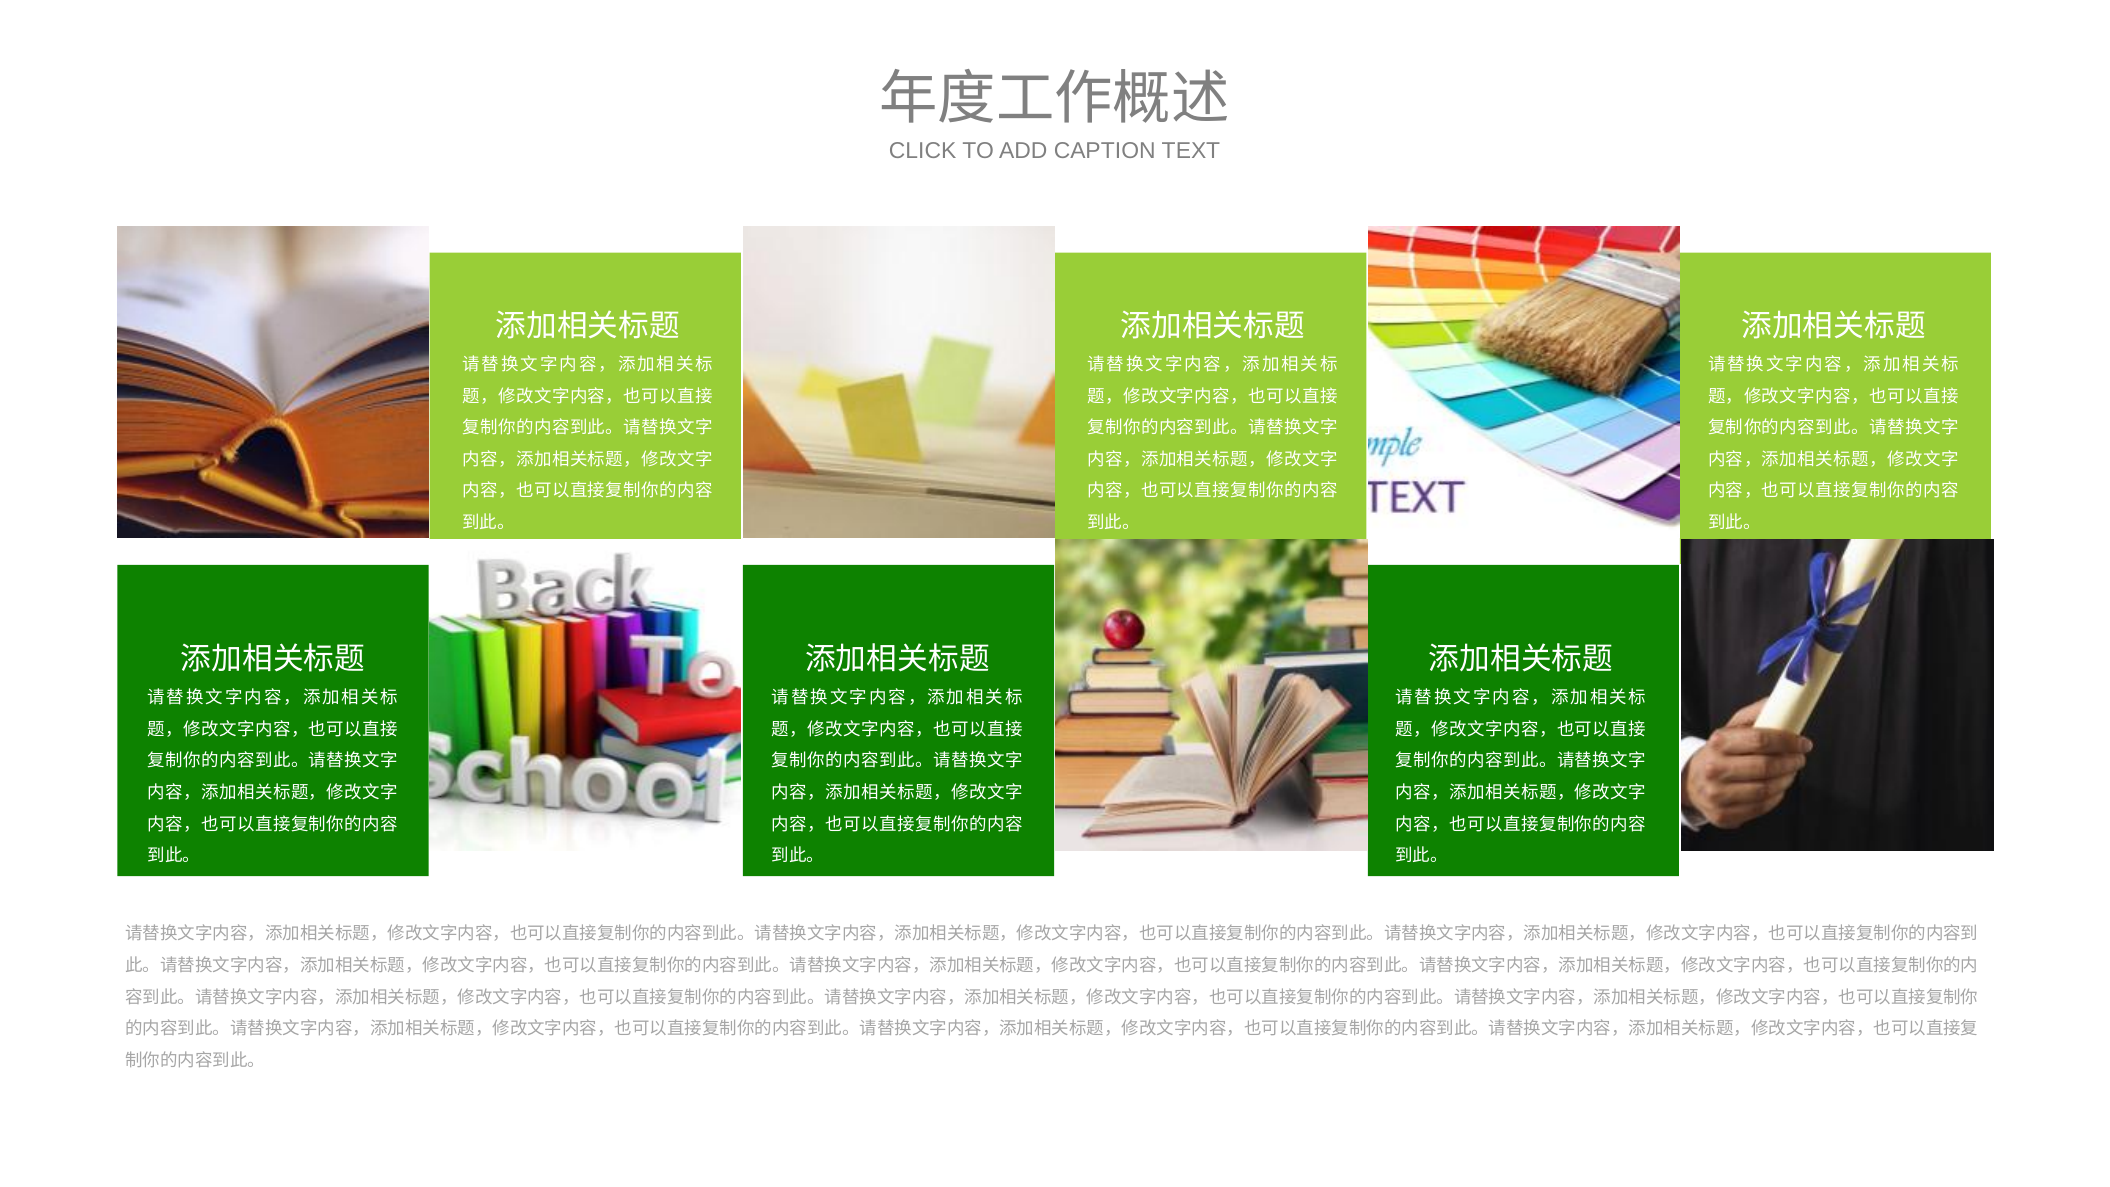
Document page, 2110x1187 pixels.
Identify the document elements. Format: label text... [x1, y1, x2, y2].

text_box [116, 564, 430, 877]
text_box [1367, 564, 1680, 877]
text_box CLICK TO ADD CAPTION TEXT [865, 135, 1245, 163]
text_box [1679, 251, 1992, 565]
picture [117, 226, 429, 538]
picture [1055, 539, 1368, 851]
picture [1368, 226, 1680, 538]
picture [429, 539, 741, 851]
text_box [742, 564, 1055, 877]
text_box 年度工作概述 [865, 60, 1245, 131]
text_box 添加相关标题 请替换文字内容，添加相关标题，修改文字内容，也可以直接复制你的内容到此。请替换文字内容，添加相关标题，修改文字内容，也可以直接复制你的内容到此。 [1708, 305, 1960, 532]
text_box 添加相关标题 请替换文字内容，添加相关标题，修改文字内容，也可以直接复制你的内容到此。请替换文字内容，添加相关标题，修改文字内容，也可以直接复制你的内容到此。 [1087, 305, 1339, 532]
picture [743, 226, 1055, 538]
text_box 添加相关标题 请替换文字内容，添加相关标题，修改文字内容，也可以直接复制你的内容到此。请替换文字内容，添加相关标题，修改文字内容，也可以直接复制你的内容到此。 [147, 638, 399, 866]
text_box [1054, 251, 1367, 564]
text_box [429, 251, 742, 565]
text_box 添加相关标题 请替换文字内容，添加相关标题，修改文字内容，也可以直接复制你的内容到此。请替换文字内容，添加相关标题，修改文字内容，也可以直接复制你的内容到此。 [462, 305, 714, 532]
picture [1681, 539, 1994, 851]
text_box 添加相关标题 请替换文字内容，添加相关标题，修改文字内容，也可以直接复制你的内容到此。请替换文字内容，添加相关标题，修改文字内容，也可以直接复制你的内容到此。 [771, 638, 1024, 866]
text_box 请替换文字内容，添加相关标题，修改文字内容，也可以直接复制你的内容到此。请替换文字内容，添加相关标题，修改文字内容，也可以直接复制你的内容到此。请替换文字内容，添加相关标题，修改文字内容，也可以直接复制你的内容到此。请替换文字内容，添加相关标题，修改文字内容，也可以直接复制你的内容到此。请替换文字内容，添加相关标题，修改文字内容，也可以直接复制你的内容到此。请替换文字内容，添加相关标题，修改文字内容，也可以直接复制你的内容到此。请替换文字内容，添加相关标题，修改文字内容，也可以直接复制你的内容到此。请替换文字内容，添加相关标题，修改文字内容，也可以直接复制你的内容到此。请替换文字内容，添加相关标题，修改文字内容，也可以直接复制你的内容到此。请替换文字内容，添加相关标题，修改文字内容，也可以直接复制你的内容到此。请替换文字内容，添加相关标题，修改文字内容，也可以直接复制你的内容到此。请替换文字内容，添加相关标题，修改文字内容，也可以直接复制你的内容到此。 [125, 911, 1984, 1070]
text_box 添加相关标题 请替换文字内容，添加相关标题，修改文字内容，也可以直接复制你的内容到此。请替换文字内容，添加相关标题，修改文字内容，也可以直接复制你的内容到此。 [1395, 638, 1647, 866]
